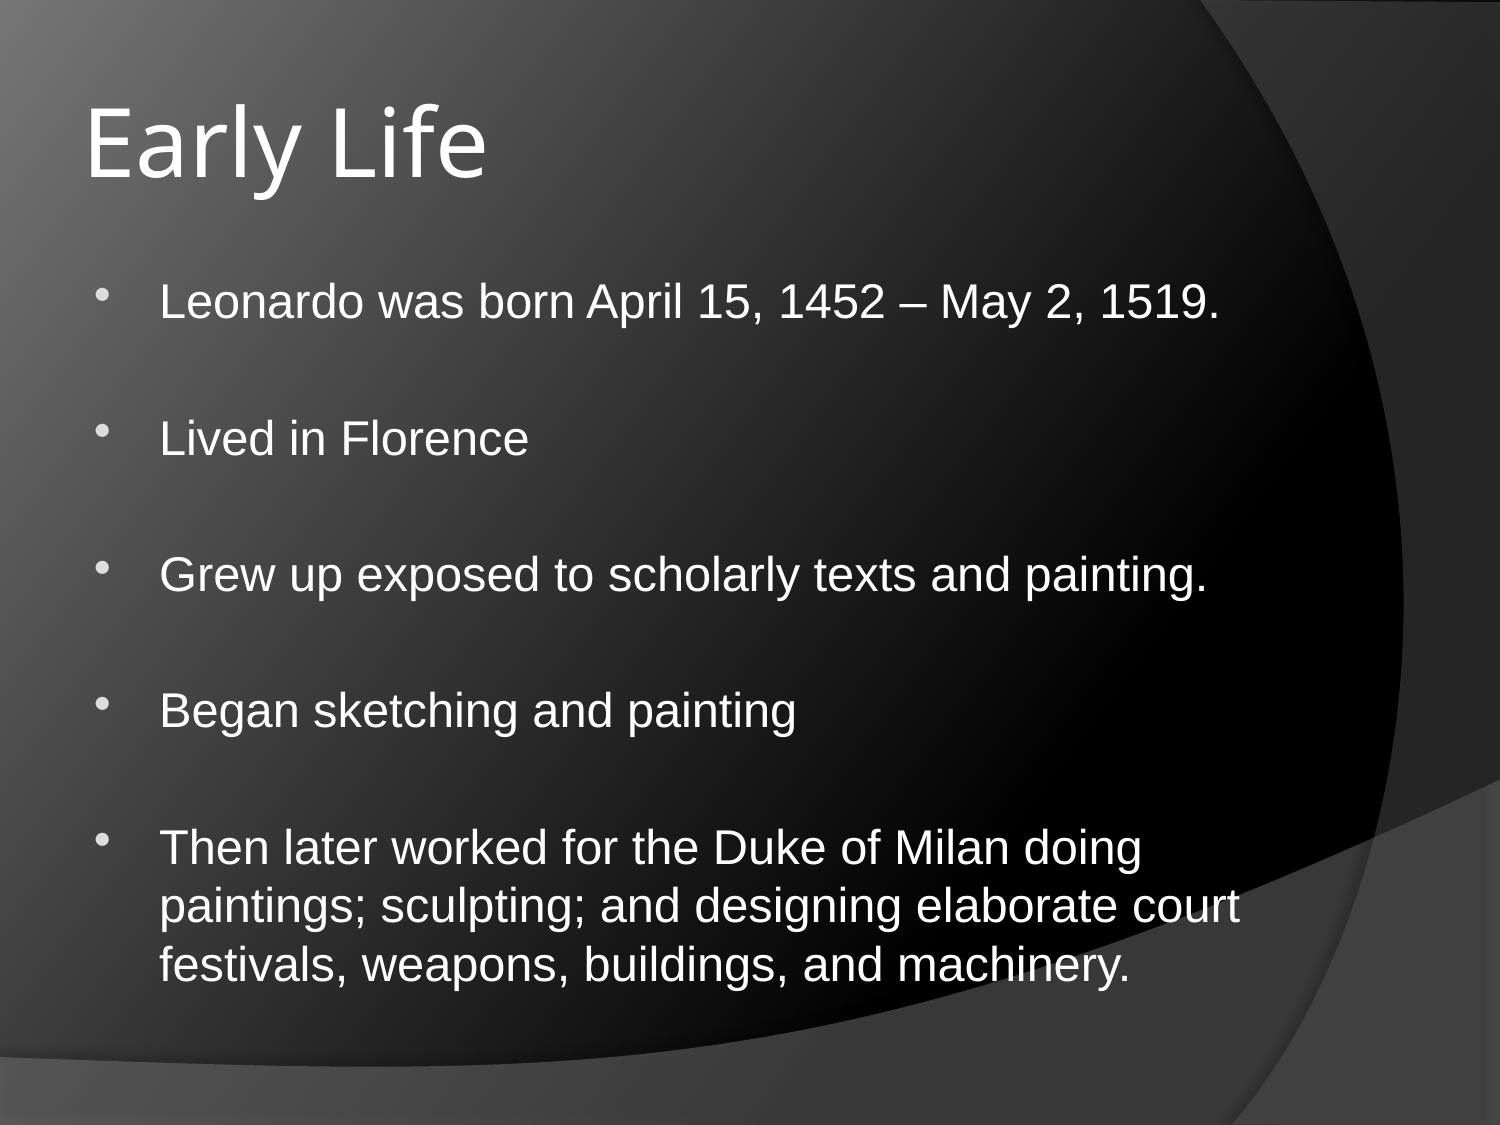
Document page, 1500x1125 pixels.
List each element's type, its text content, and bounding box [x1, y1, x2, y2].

list Leonardo was born April 15, 1452 – May 2, 1519. Lived in Florence Grew up exposed to scholarly texts and painting. Began sketching and painting Then later worked for the Duke of Milan doing paintings; sculpting; and designing elaborate court festivals, weapons, buildings, and machinery. [75, 262, 1300, 1005]
title Early Life [75, 45, 1300, 233]
